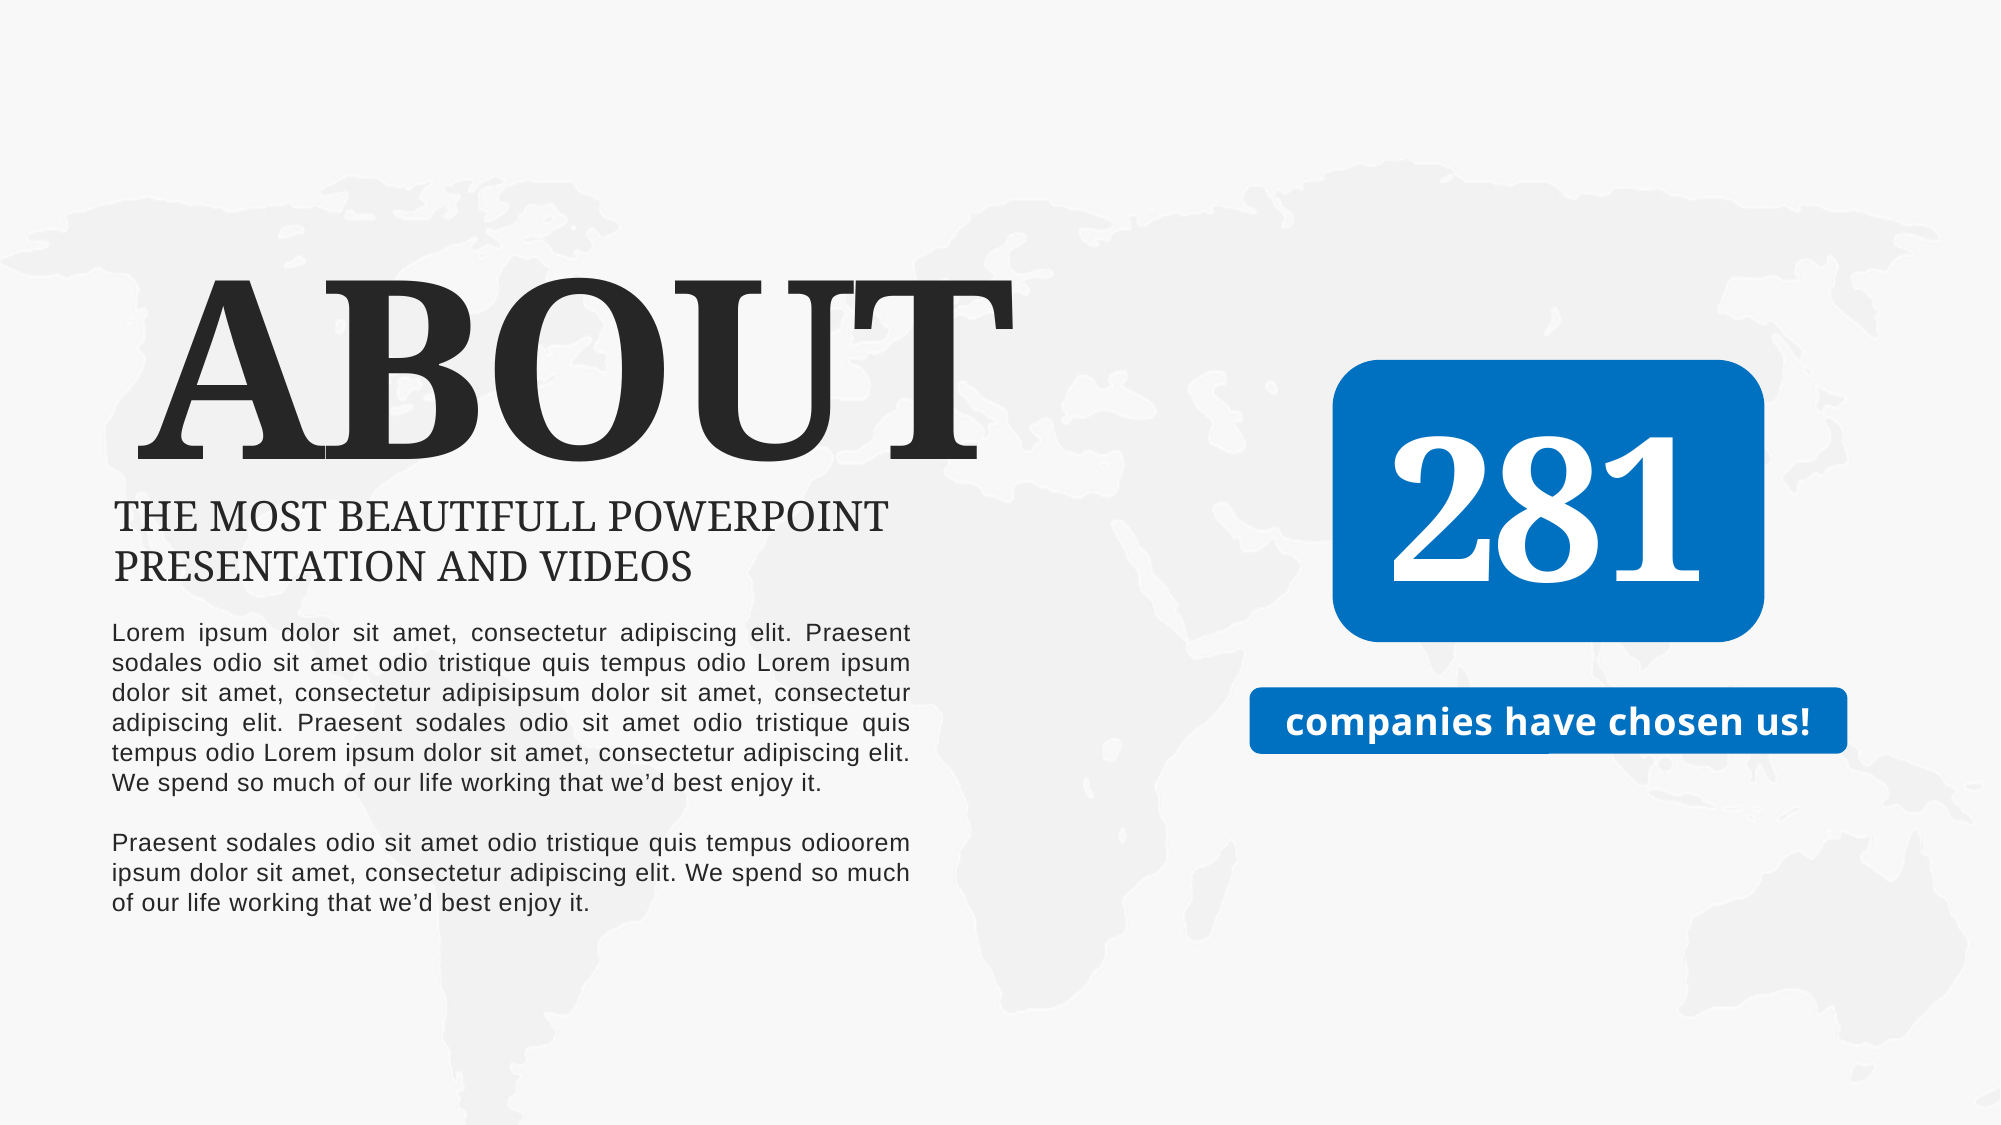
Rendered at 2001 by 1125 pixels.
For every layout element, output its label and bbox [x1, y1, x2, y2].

picture [0, 159, 2000, 1125]
